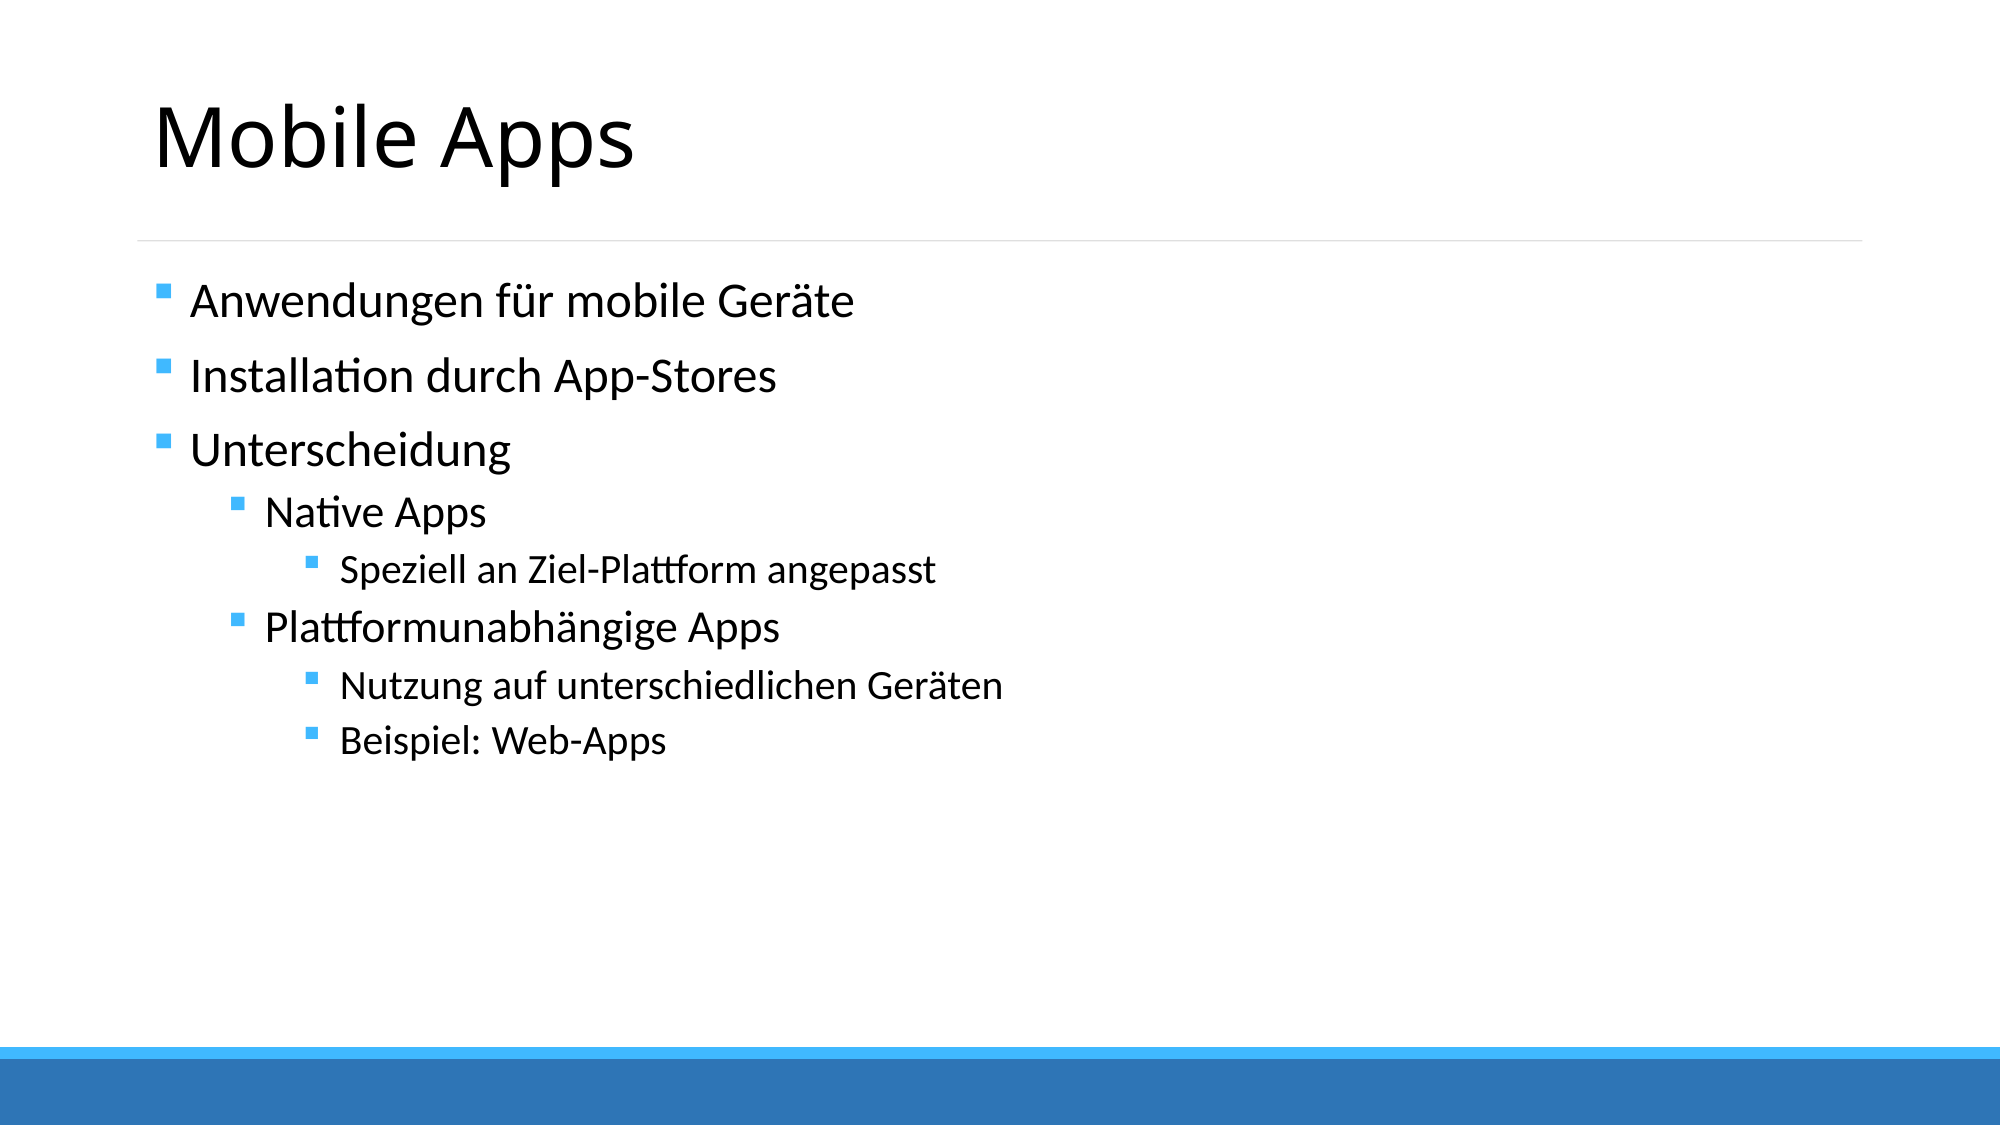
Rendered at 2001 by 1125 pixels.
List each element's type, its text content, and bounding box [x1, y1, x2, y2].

list Anwendungen für mobile Geräte Installation durch App-Stores Unterscheidung Native Apps Speziell an Ziel-Plattform angepasst Plattformunabhängige Apps Nutzung auf unterschiedlichen Geräten Beispiel: Web-Apps [137, 266, 1863, 1043]
title Mobile Apps [137, 48, 1863, 234]
